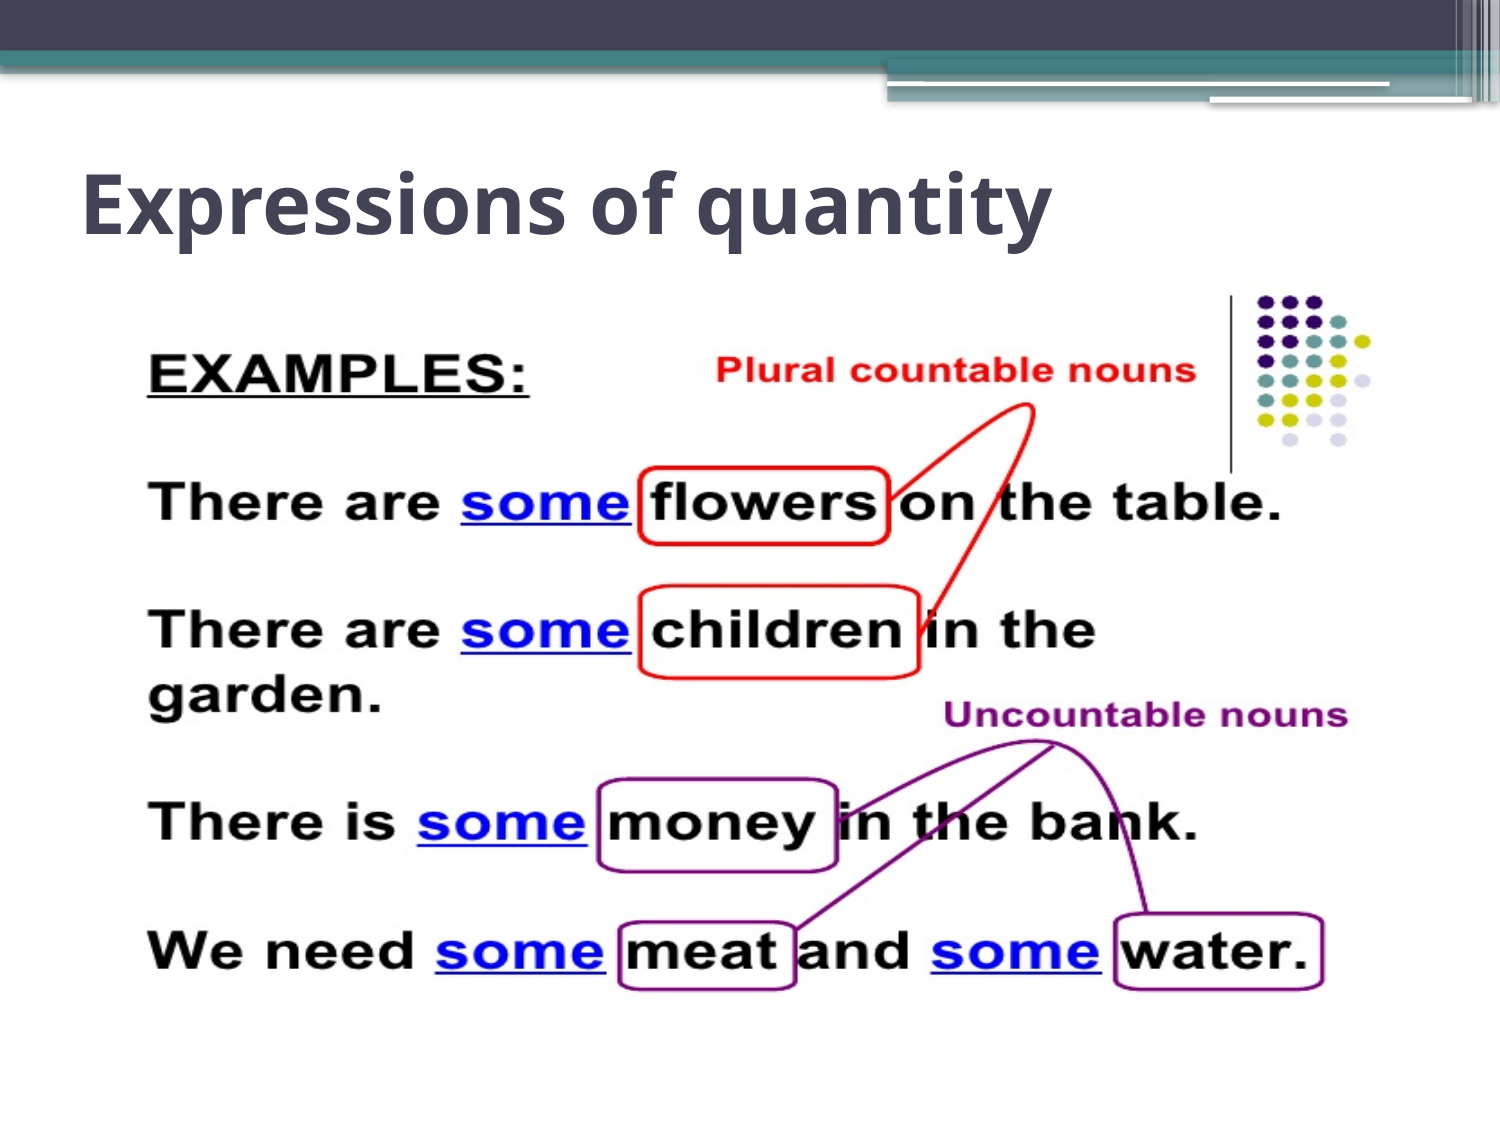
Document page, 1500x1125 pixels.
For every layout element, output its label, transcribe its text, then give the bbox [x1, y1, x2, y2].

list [88, 278, 1400, 1080]
title Expressions of quantity [64, 113, 1415, 289]
